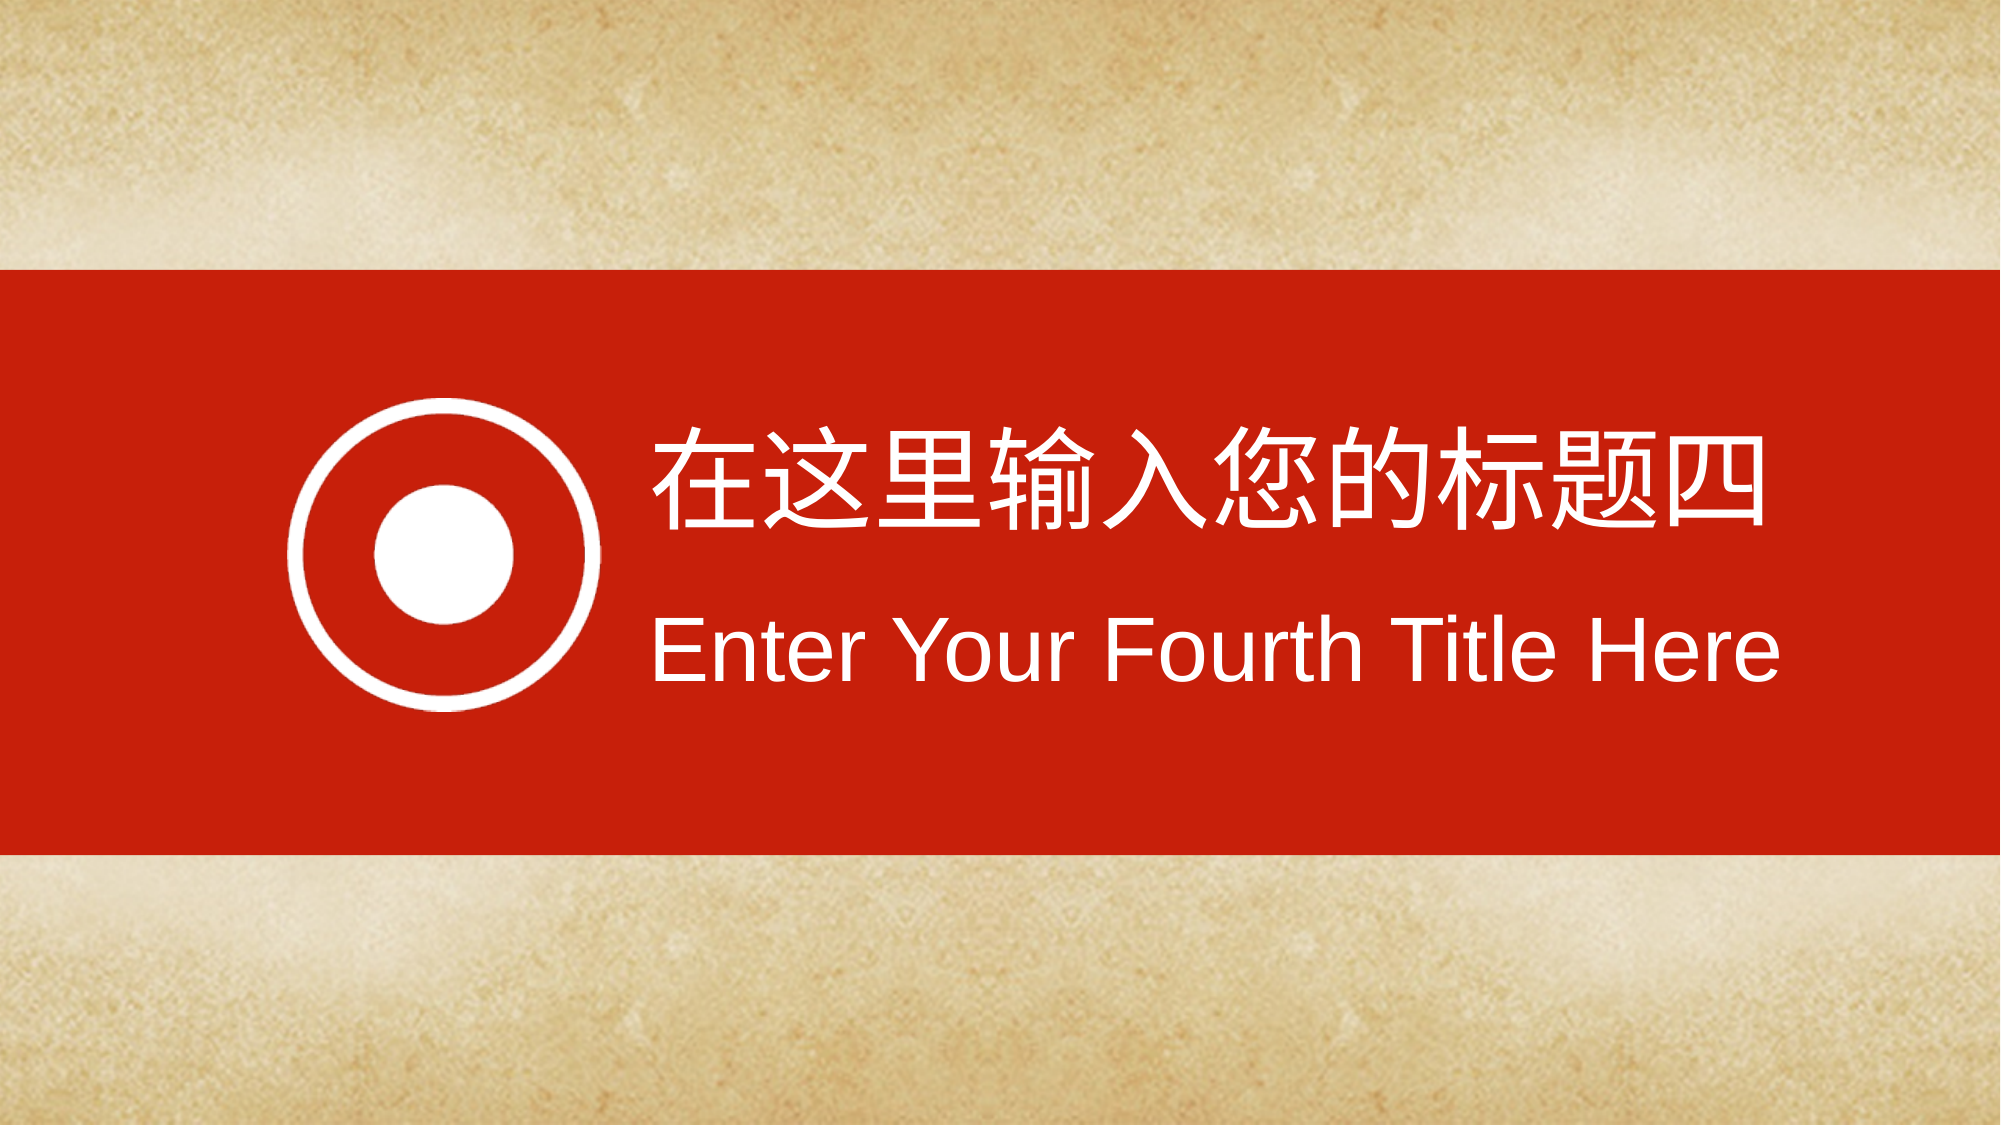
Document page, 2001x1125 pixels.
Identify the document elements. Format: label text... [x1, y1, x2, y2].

text_box 在这里输入您的标题四 [633, 401, 1857, 552]
picture [287, 398, 602, 712]
text_box [0, 269, 2000, 856]
picture [0, 0, 2001, 1125]
text_box Enter Your Fourth Title Here [633, 582, 1857, 707]
